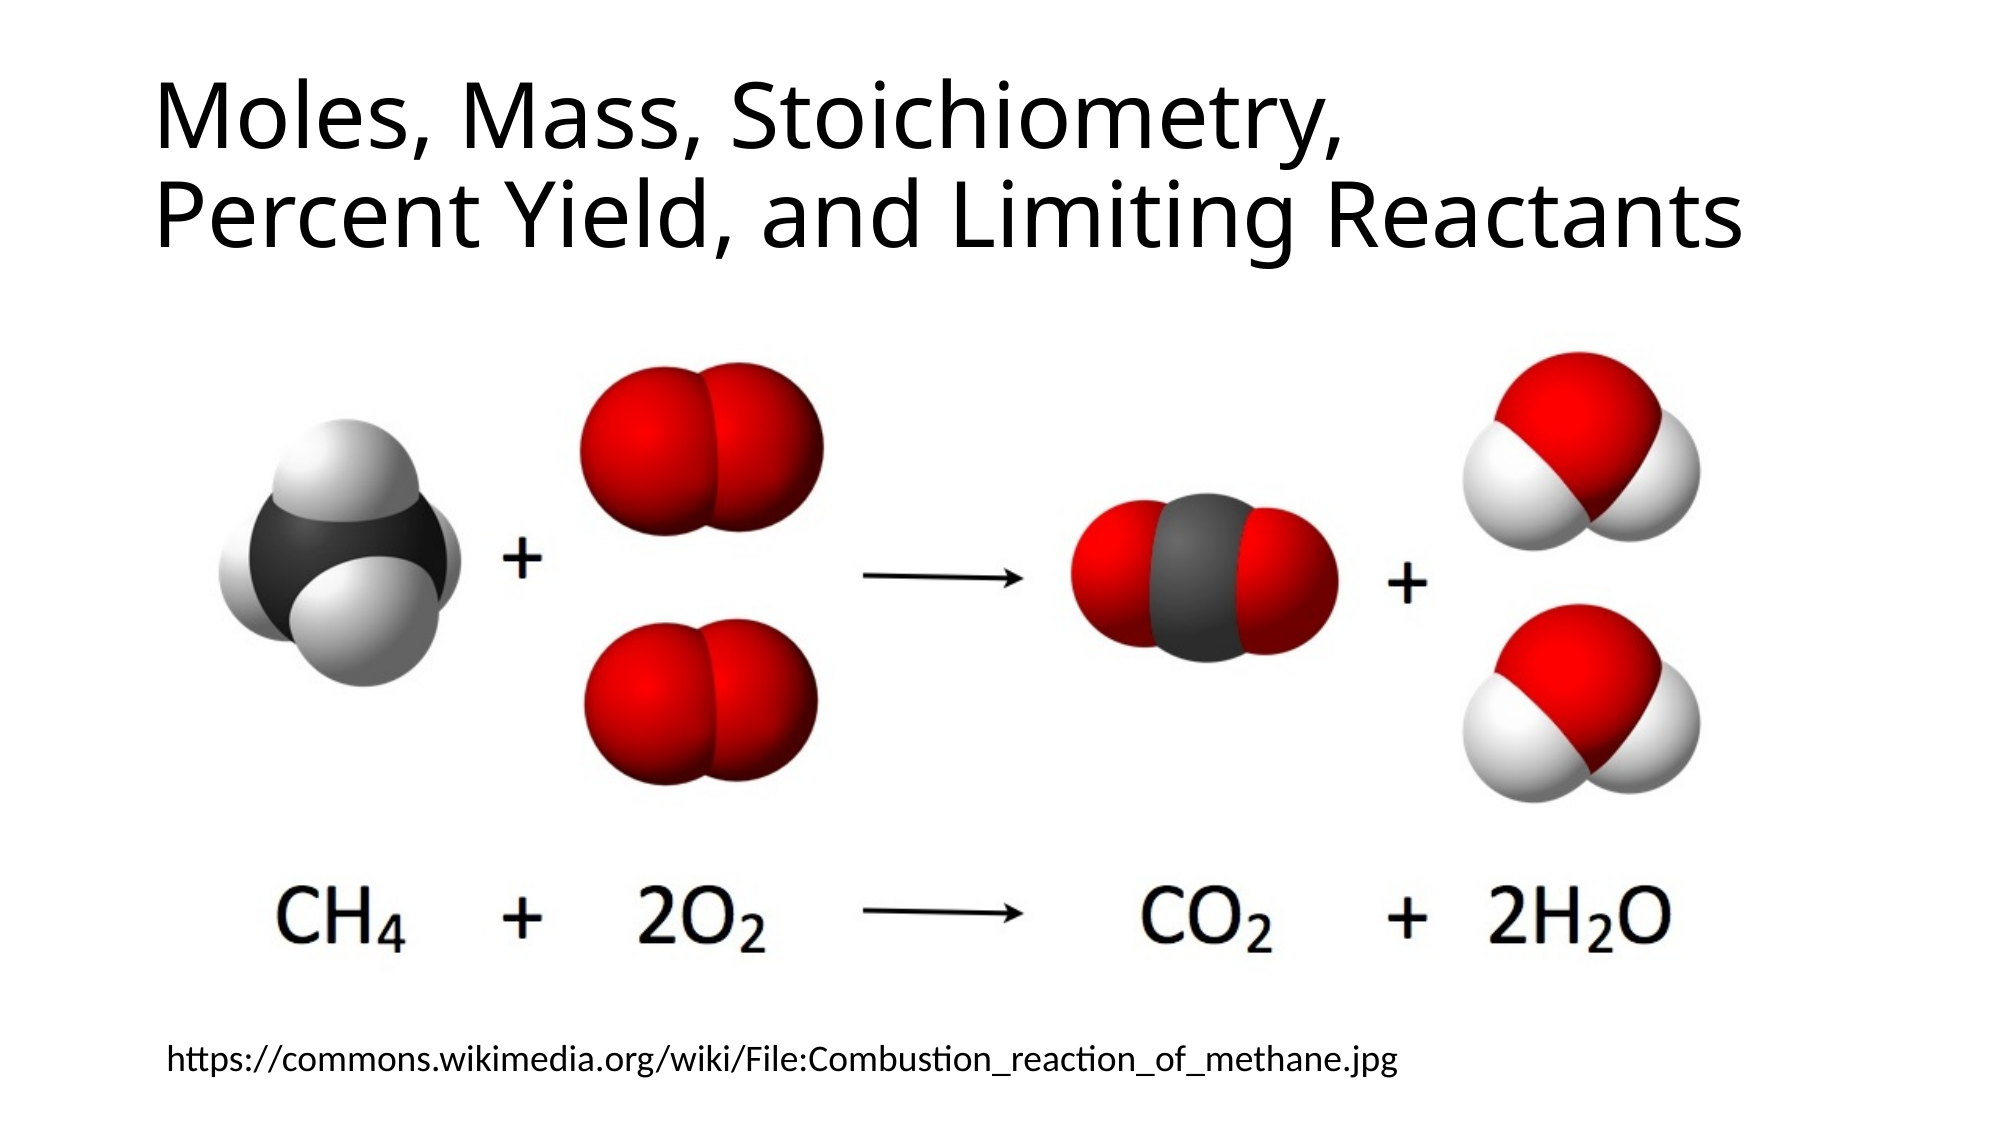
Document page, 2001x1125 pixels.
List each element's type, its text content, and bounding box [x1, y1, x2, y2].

title Moles, Mass, Stoichiometry, Percent Yield, and Limiting Reactants [137, 59, 1863, 278]
text_box https://commons.wikimedia.org/wiki/File:Combustion_reaction_of_methane.jpg [151, 1026, 1863, 1086]
picture [183, 308, 1761, 1014]
